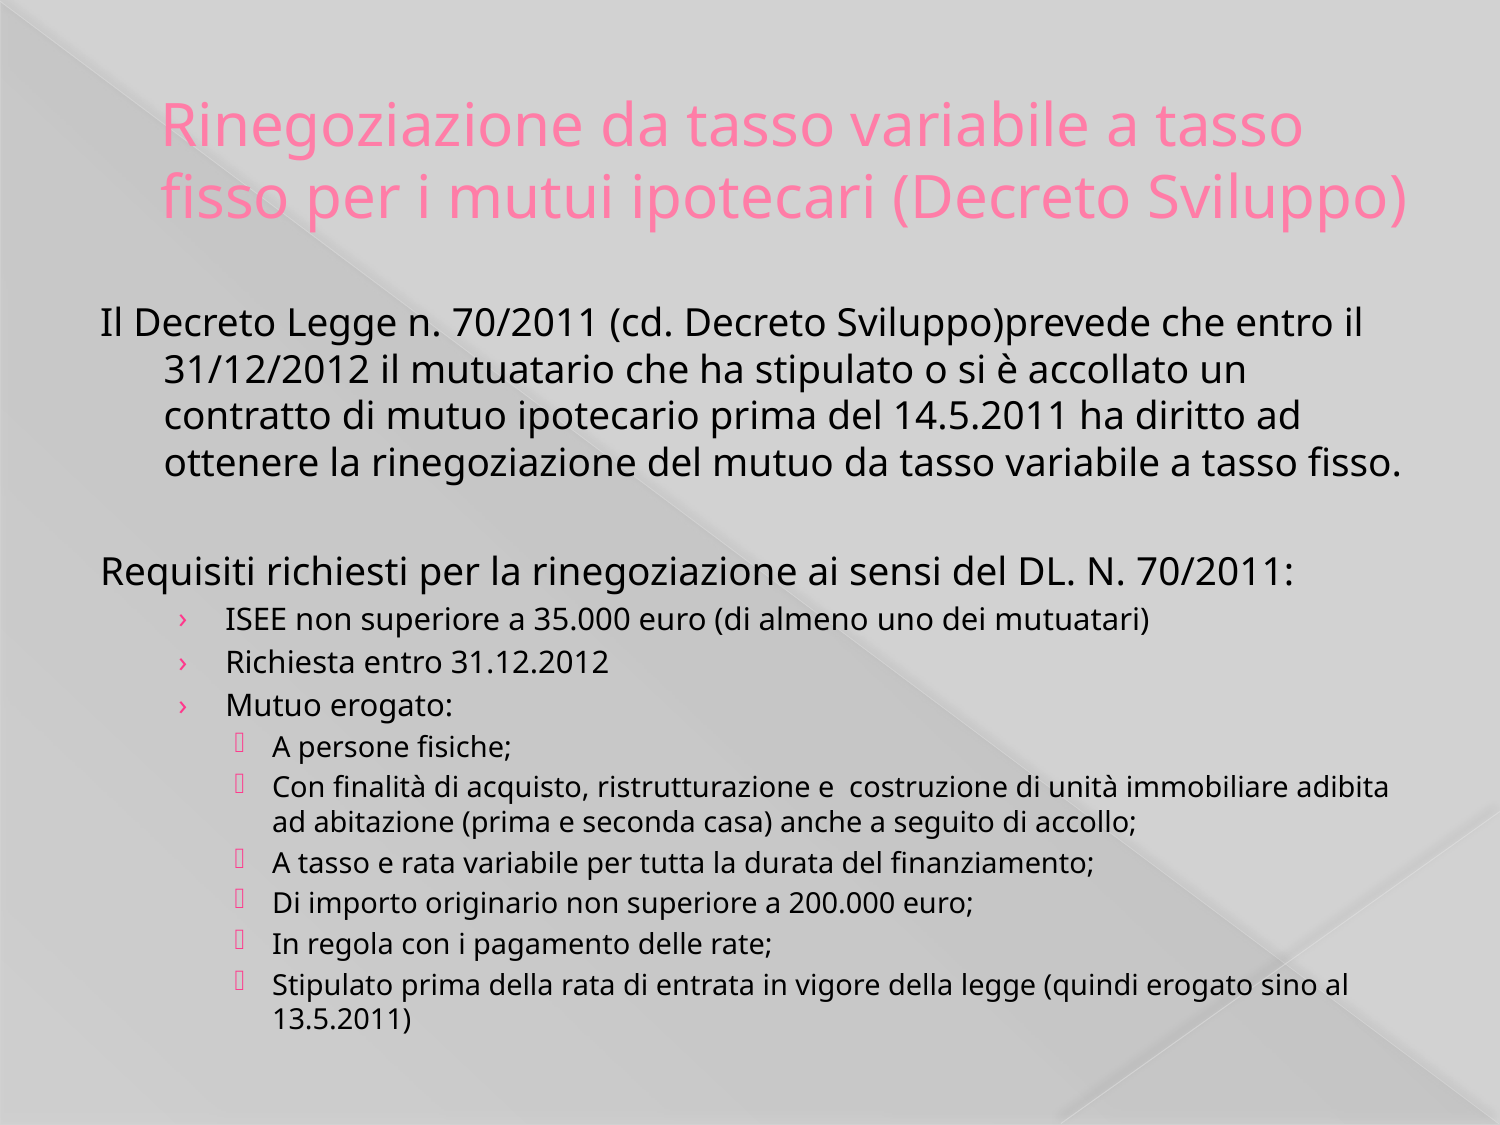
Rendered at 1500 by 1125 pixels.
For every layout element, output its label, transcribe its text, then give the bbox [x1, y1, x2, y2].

title Rinegoziazione da tasso variabile a tasso fisso per i mutui ipotecari (Decreto Sviluppo) [75, 43, 1425, 274]
list Il Decreto Legge n. 70/2011 (cd. Decreto Sviluppo)prevede che entro il 31/12/2012 il mutuatario che ha stipulato o si è accollato un contratto di mutuo ipotecario prima del 14.5.2011 ha diritto ad ottenere la rinegoziazione del mutuo da tasso variabile a tasso fisso. Requisiti richiesti per la rinegoziazione ai sensi del DL. N. 70/2011: ISEE non superiore a 35.000 euro (di almeno uno dei mutuatari) Richiesta entro 31.12.2012 Mutuo erogato: A persone fisiche; Con finalità di acquisto, ristrutturazione e costruzione di unità immobiliare adibita ad abitazione (prima e seconda casa) anche a seguito di accollo; A tasso e rata variabile per tutta la durata del finanziamento; Di importo originario non superiore a 200.000 euro; In regola con i pagamento delle rate; Stipulato prima della rata di entrata in vigore della legge (quindi erogato sino al 13.5.2011) [75, 290, 1425, 1059]
